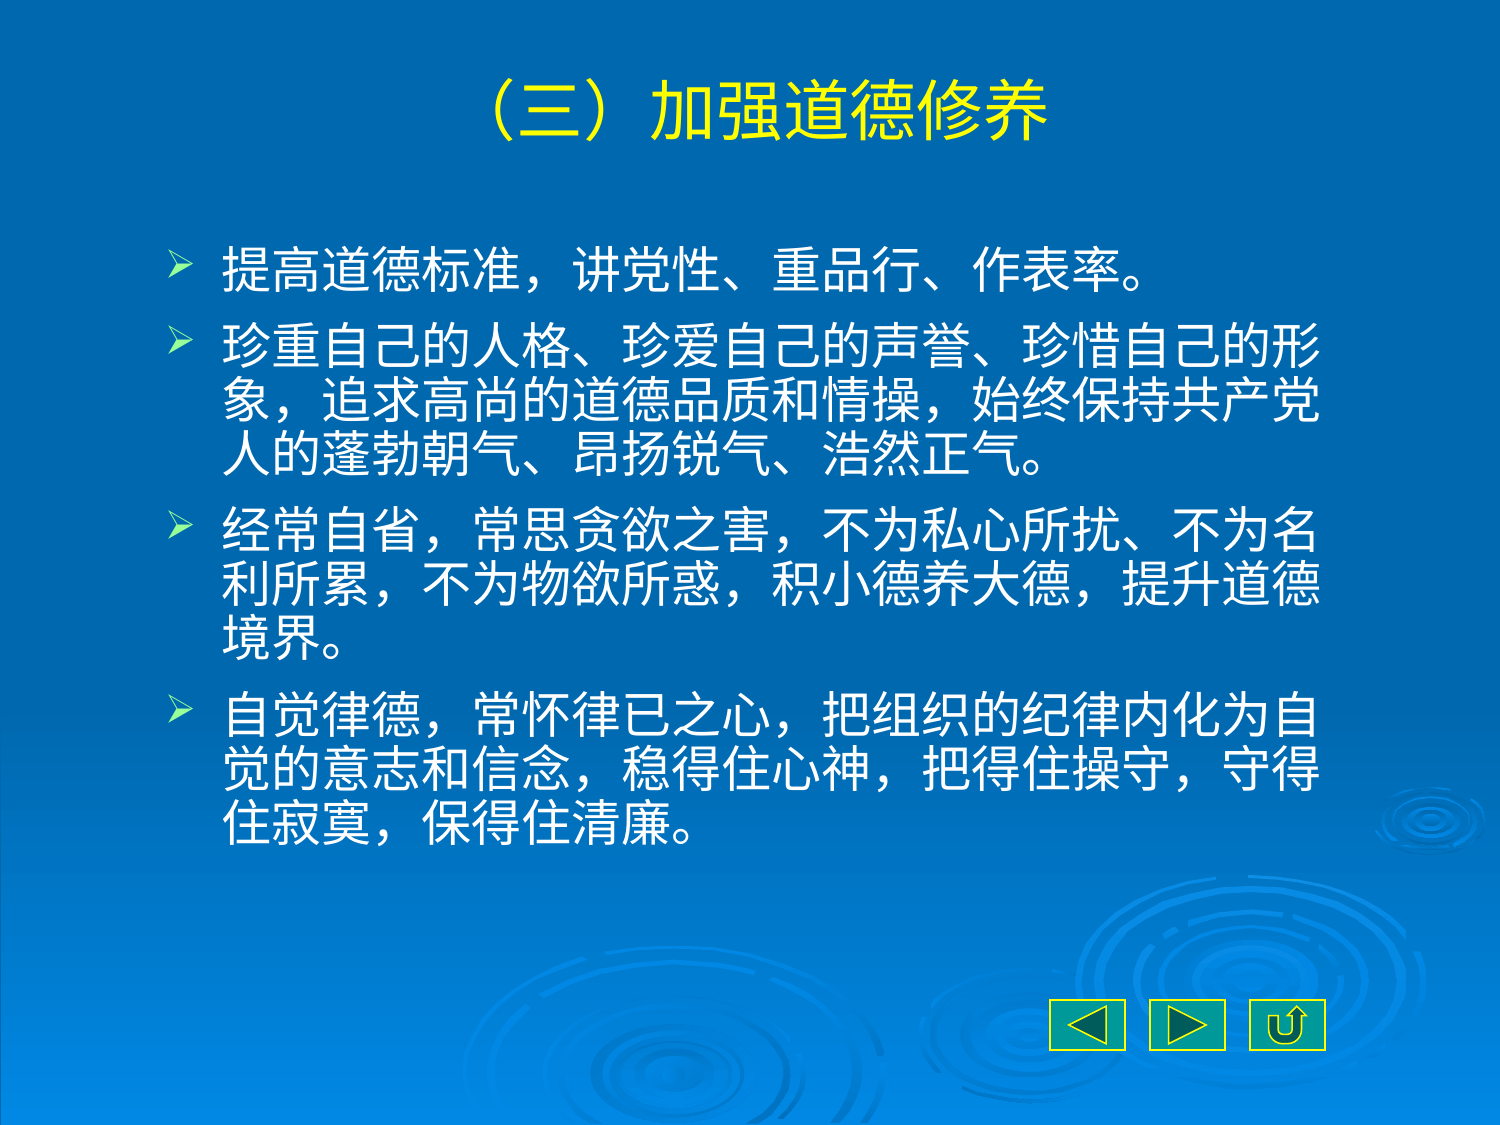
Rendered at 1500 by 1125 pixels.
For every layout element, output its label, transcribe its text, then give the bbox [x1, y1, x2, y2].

text_box [1249, 999, 1325, 1051]
title （三）加强道德修养 [74, 37, 1426, 180]
text_box [1149, 999, 1225, 1051]
text_box [1049, 999, 1125, 1051]
list 提高道德标准，讲党性、重品行、作表率。 珍重自己的人格、珍爱自己的声誉、珍惜自己的形象，追求高尚的道德品质和情操，始终保持共产党人的蓬勃朝气、昂扬锐气、浩然正气。 经常自省，常思贪欲之害，不为私心所扰、不为名利所累，不为物欲所惑，积小德养大德，提升道德境界。 自觉律德，常怀律已之心，把组织的纪律内化为自觉的意志和信念，稳得住心神，把得住操守，守得住寂寞，保得住清廉。 [149, 237, 1351, 951]
